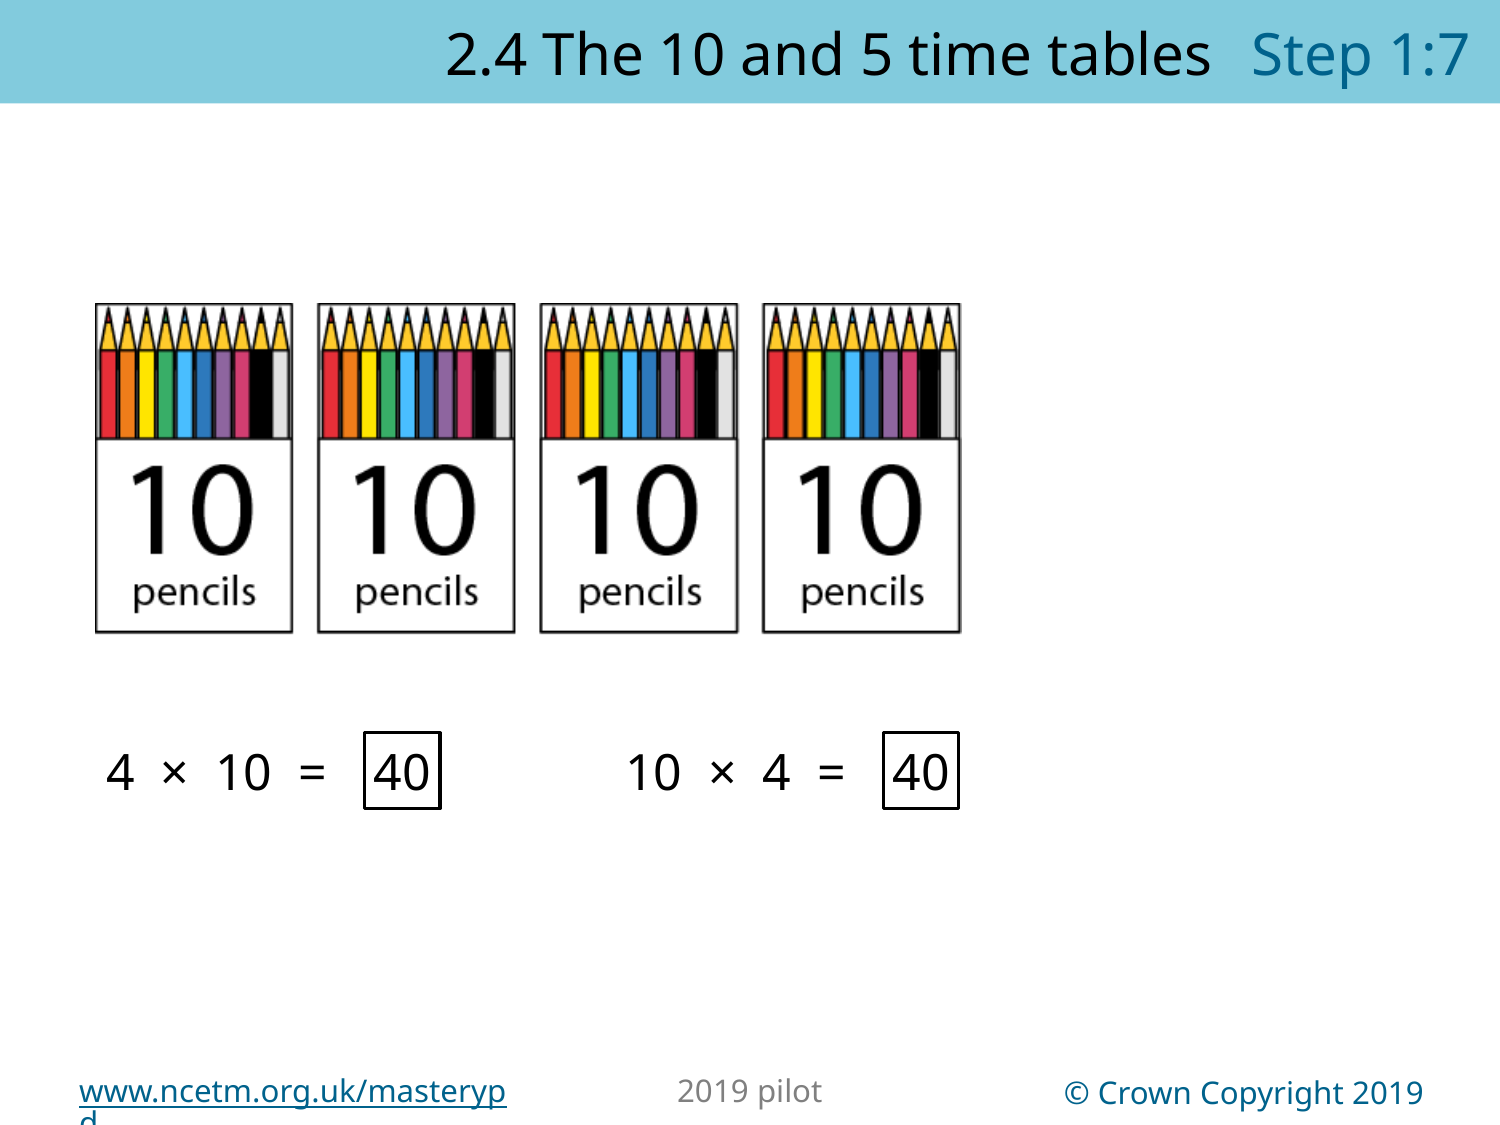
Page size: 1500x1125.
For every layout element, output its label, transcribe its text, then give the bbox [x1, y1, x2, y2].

text_box 40 [877, 732, 965, 808]
text_box 10 × 4 = [610, 732, 861, 808]
text_box 4 × 10 = [91, 732, 343, 808]
text_box 40 [358, 732, 446, 808]
list 2.4 The 10 and 5 time tables Step 1:7 [0, 0, 1500, 104]
picture [95, 303, 962, 639]
